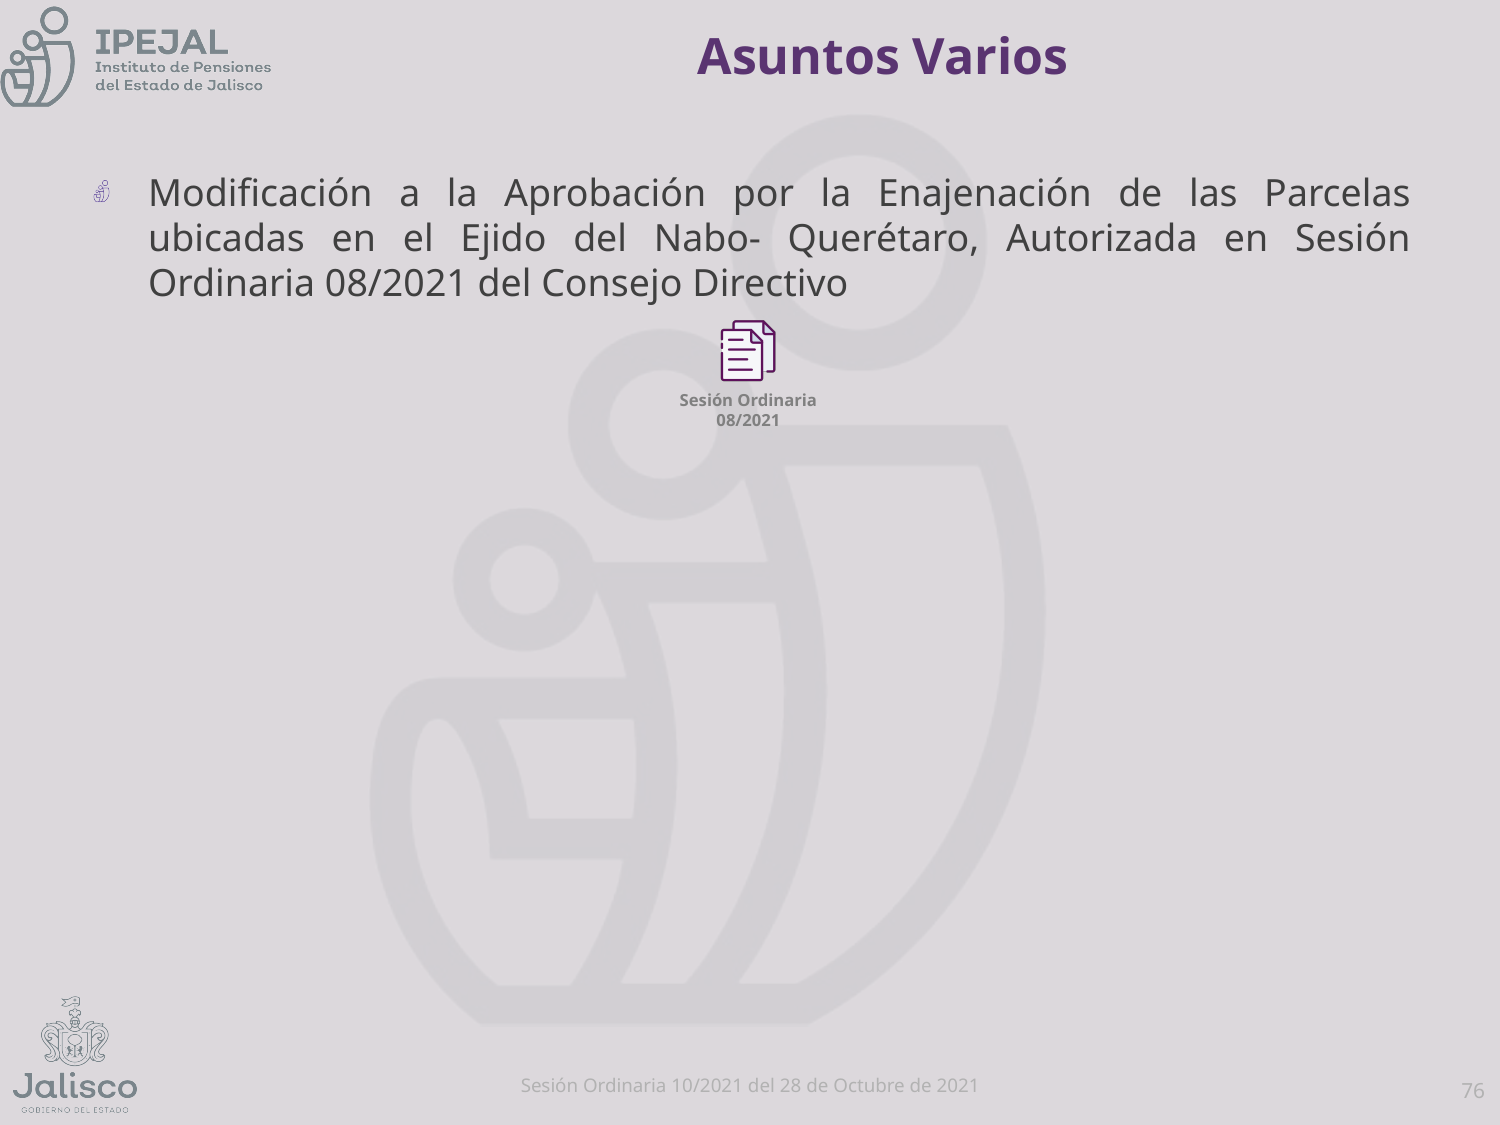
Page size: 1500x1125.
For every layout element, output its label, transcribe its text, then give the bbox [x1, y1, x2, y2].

title Asuntos Varios [273, 4, 1493, 105]
list Modificación a la Aprobación por la Enajenación de las Parcelas ubicadas en el Ejido del Nabo- Querétaro, Autorizada en Sesión Ordinaria 08/2021 del Consejo Directivo [76, 161, 1427, 904]
picture [0, 6, 271, 107]
slide_number 76 [1149, 1062, 1500, 1122]
footer Sesión Ordinaria 10/2021 del 28 de Octubre de 2021 [471, 1056, 1029, 1116]
picture [0, 988, 166, 1125]
picture [694, 296, 805, 407]
text_box Sesión Ordinaria 08/2021 [658, 382, 839, 438]
picture [91, 177, 112, 205]
